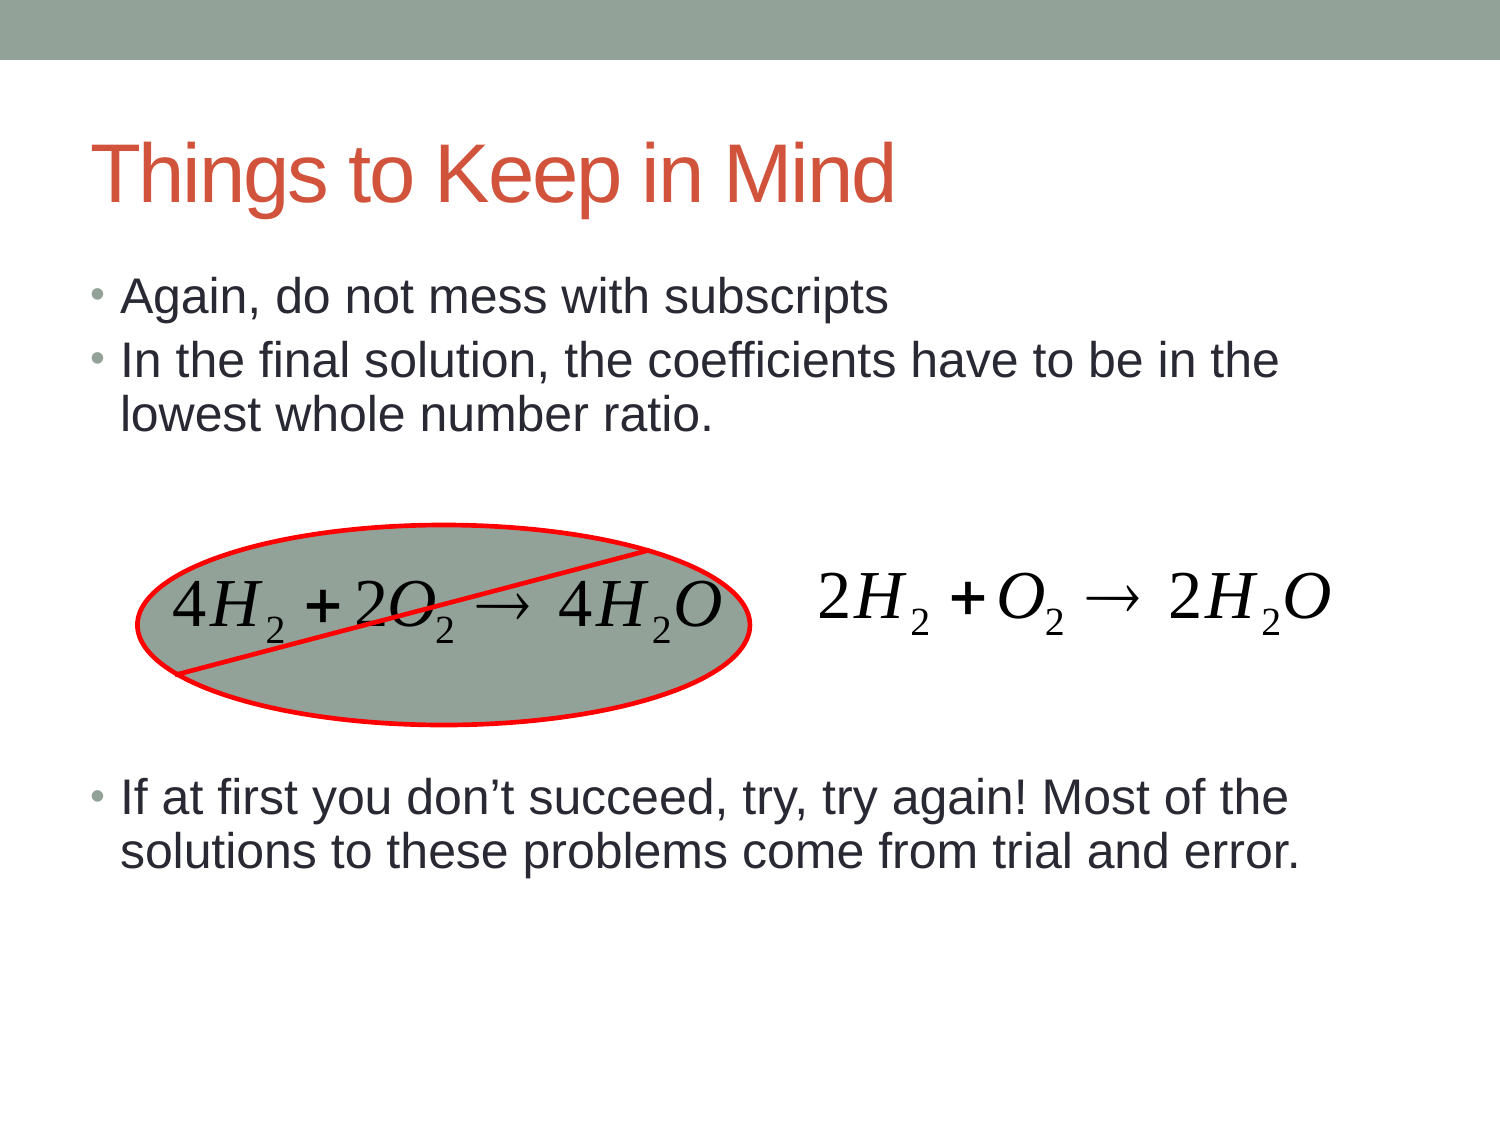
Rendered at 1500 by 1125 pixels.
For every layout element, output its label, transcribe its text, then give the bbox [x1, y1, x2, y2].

list Again, do not mess with subscripts In the final solution, the coefficients have to be in the lowest whole number ratio. If at first you don’t succeed, try, try again! Most of the solutions to these problems come from trial and error. [75, 262, 1425, 1063]
title Things to Keep in Mind [75, 87, 1425, 250]
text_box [162, 557, 738, 656]
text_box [806, 549, 1343, 647]
